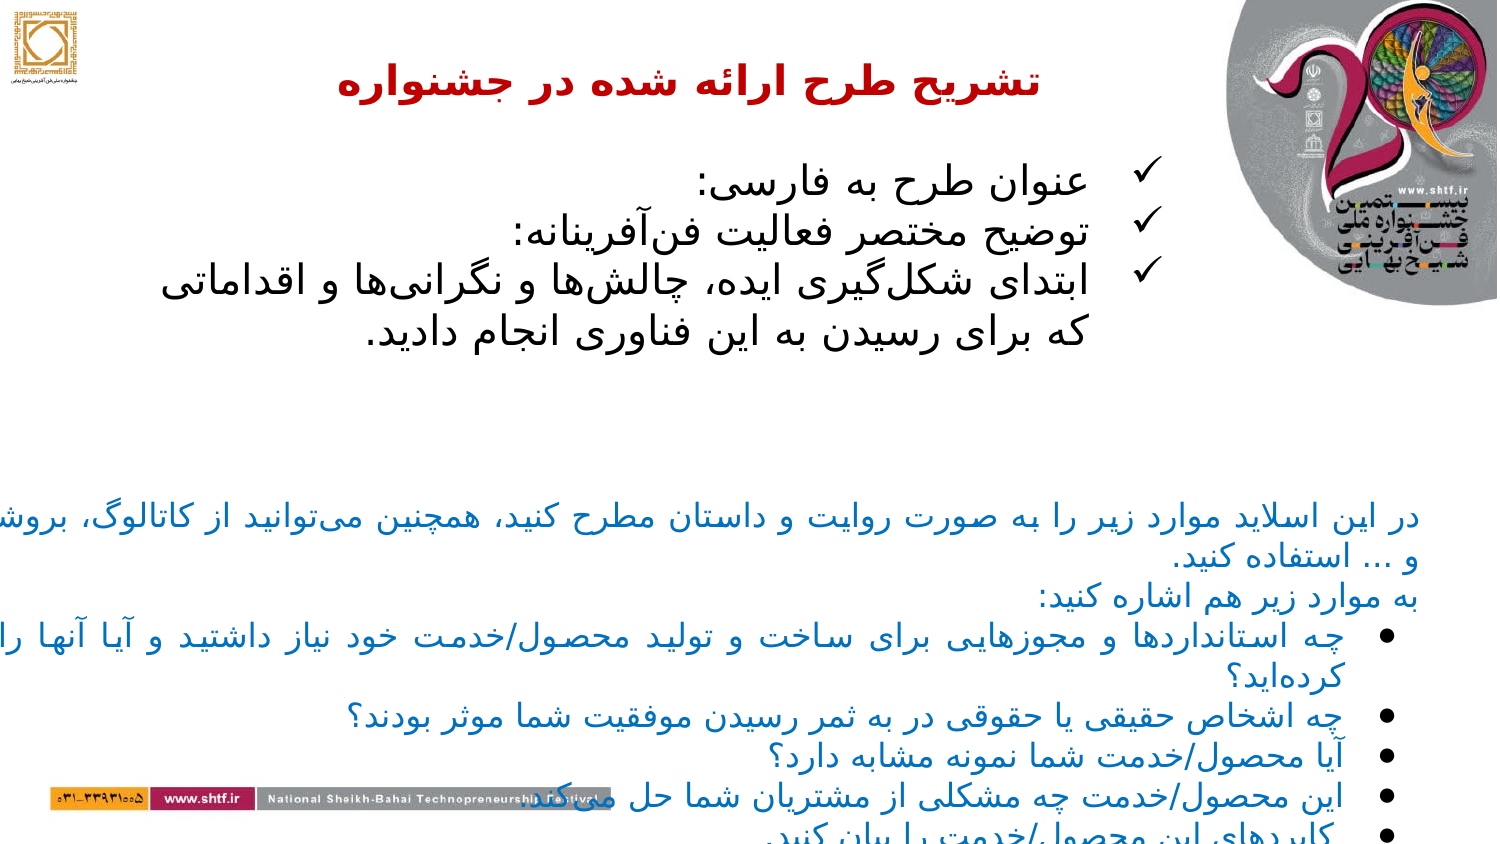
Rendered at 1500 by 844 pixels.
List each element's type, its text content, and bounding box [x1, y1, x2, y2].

text_box در این اسلاید موارد زیر را به صورت روایت و داستان مطرح کنید، همچنین می‌توانید از کاتالوگ، بروشور، فیلم و ... استفاده کنید. به موارد زیر هم اشاره کنید: چه استانداردها و مجوزهایی برای ساخت و تولید محصول/خدمت خود نیاز داشتید و آیا آنها را دریافت کرده‌اید؟ چه اشخاص حقیقی یا حقوقی در به ثمر رسیدن موفقیت شما موثر بودند؟ آیا محصول/خدمت شما نمونه مشابه دارد؟ این محصول/خدمت چه مشکلی از مشتریان شما حل می‌کند. کابردهای این محصول/خدمت را بیان کنید. [0, 487, 1435, 844]
text_box عنوان طرح به فارسی: توضیح مختصر فعالیت فن‌آفرینانه: ابتدای شکل‌گیری ایده، چالش‌ها و نگرانی‌ها و اقداماتی که برای رسیدن به این فناوری انجام دادید. [145, 145, 1180, 396]
title تشریح طرح ارائه شده در جشنواره [119, 18, 1260, 146]
picture [0, 0, 1497, 844]
